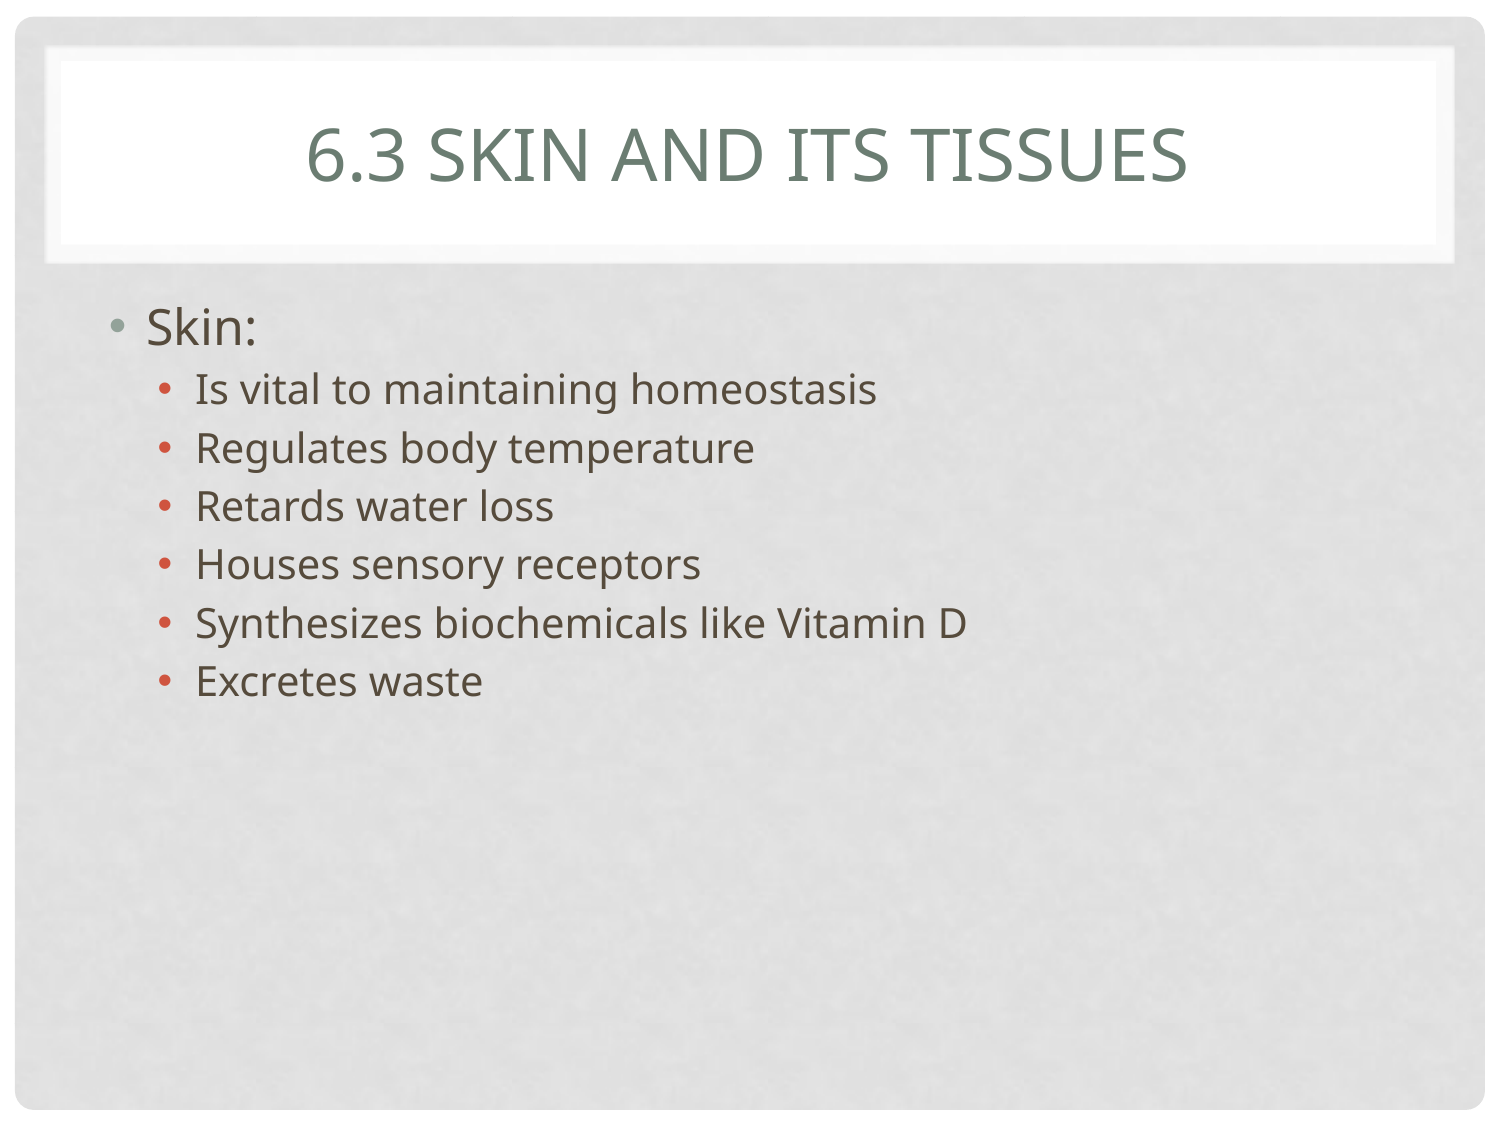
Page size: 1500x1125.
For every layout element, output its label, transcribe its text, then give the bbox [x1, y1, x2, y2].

title 6.3 Skin and its tissues [69, 66, 1425, 238]
list Skin: Is vital to maintaining homeostasis Regulates body temperature Retards water loss Houses sensory receptors Synthesizes biochemicals like Vitamin D Excretes waste [75, 287, 1425, 1005]
